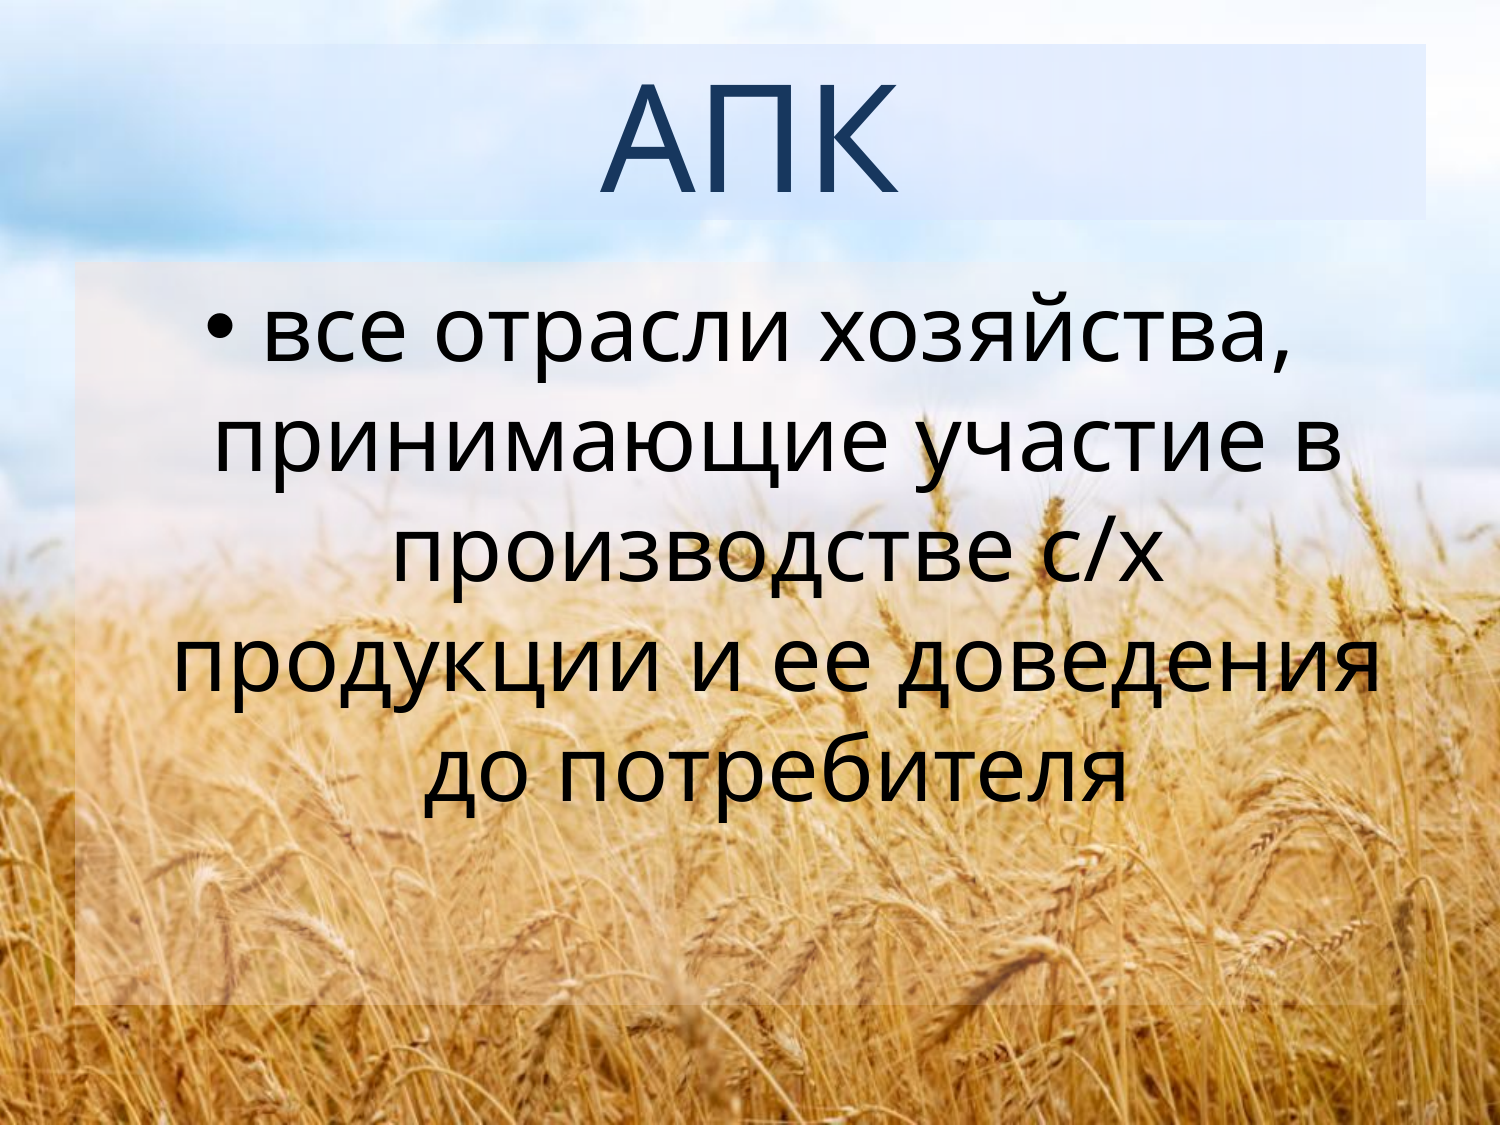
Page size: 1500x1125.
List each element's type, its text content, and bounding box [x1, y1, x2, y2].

title АПК [75, 45, 1425, 220]
list все отрасли хозяйства, принимающие участие в производстве с/х продукции и ее доведения до потребителя [75, 262, 1425, 1005]
picture [0, 0, 1500, 1125]
